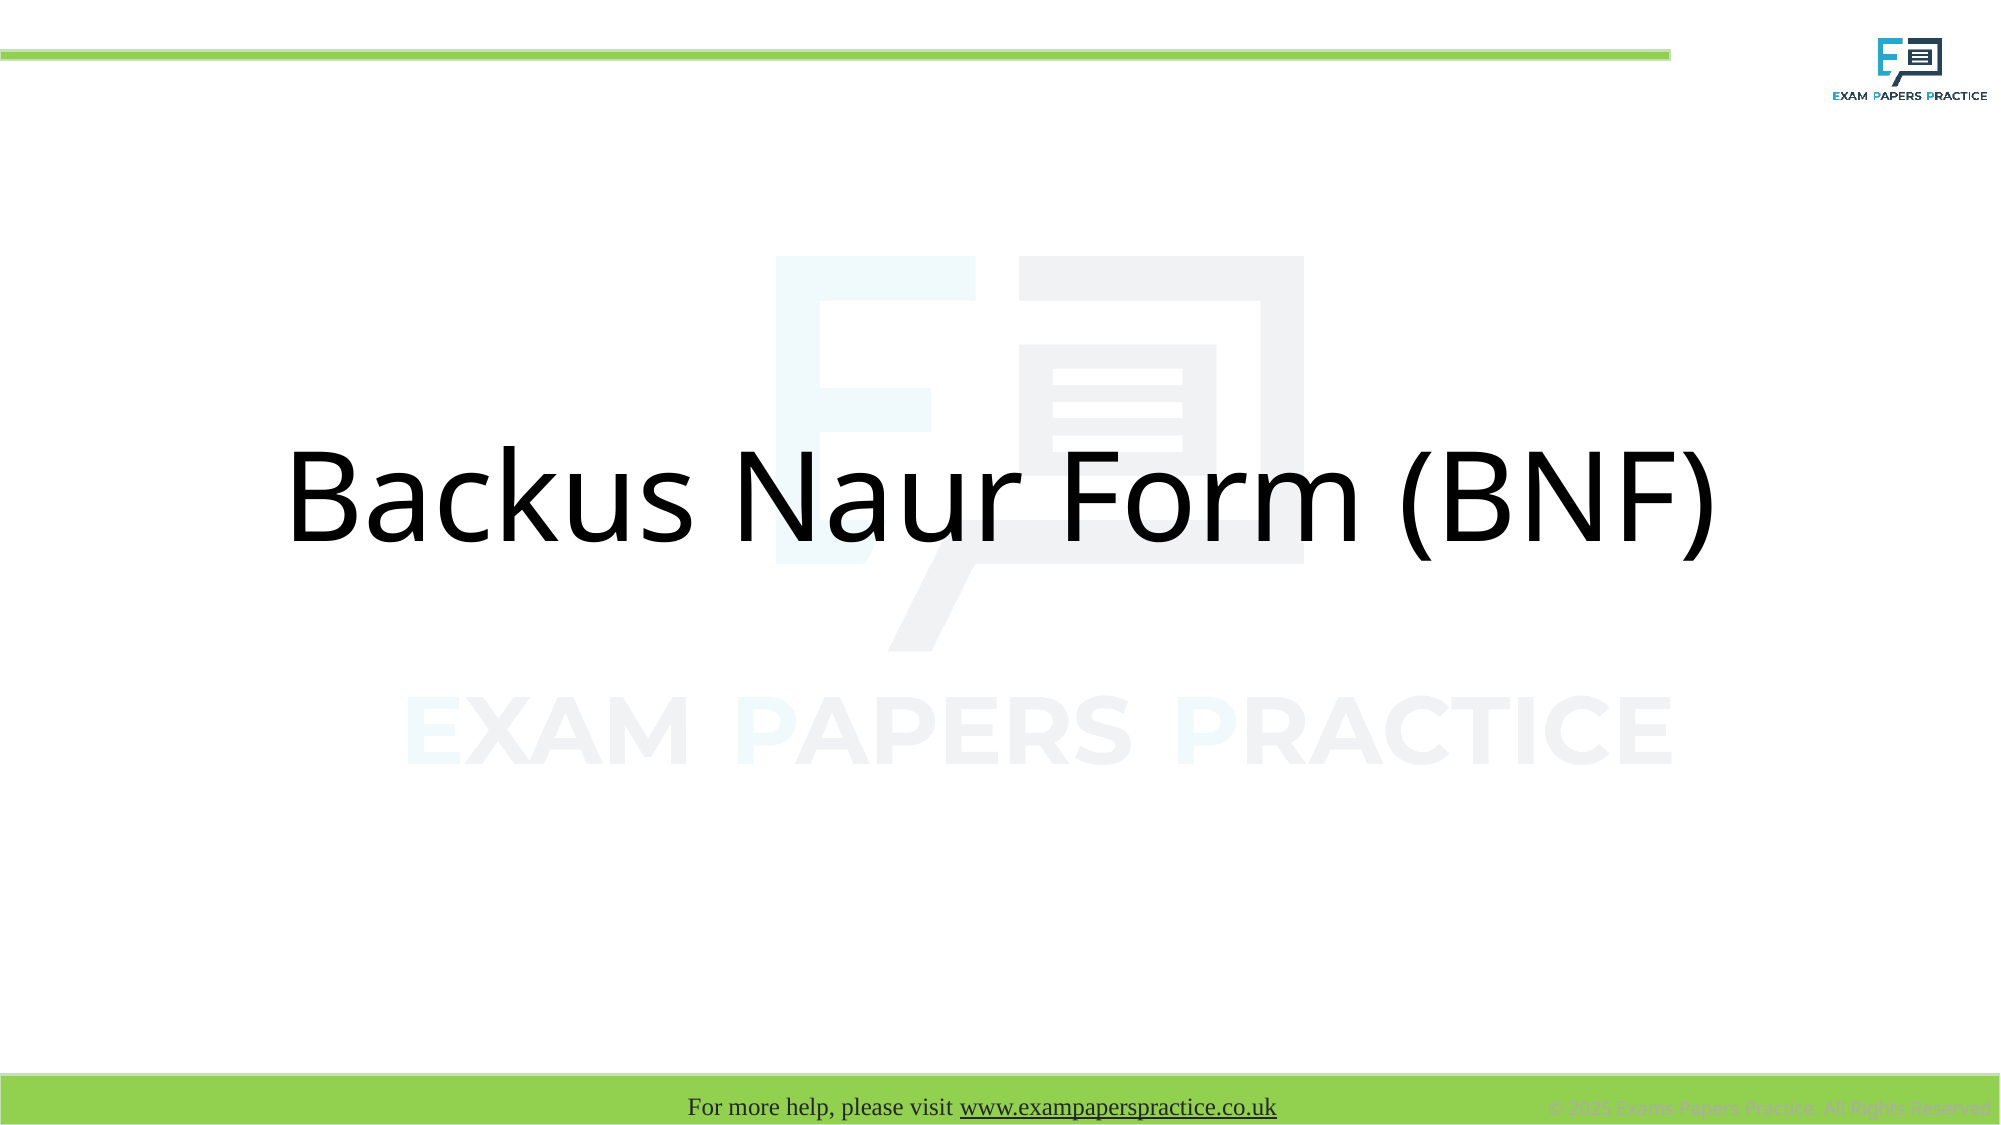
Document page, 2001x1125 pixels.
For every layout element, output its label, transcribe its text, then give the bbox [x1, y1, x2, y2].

title Backus Naur Form (BNF) [249, 184, 1750, 576]
